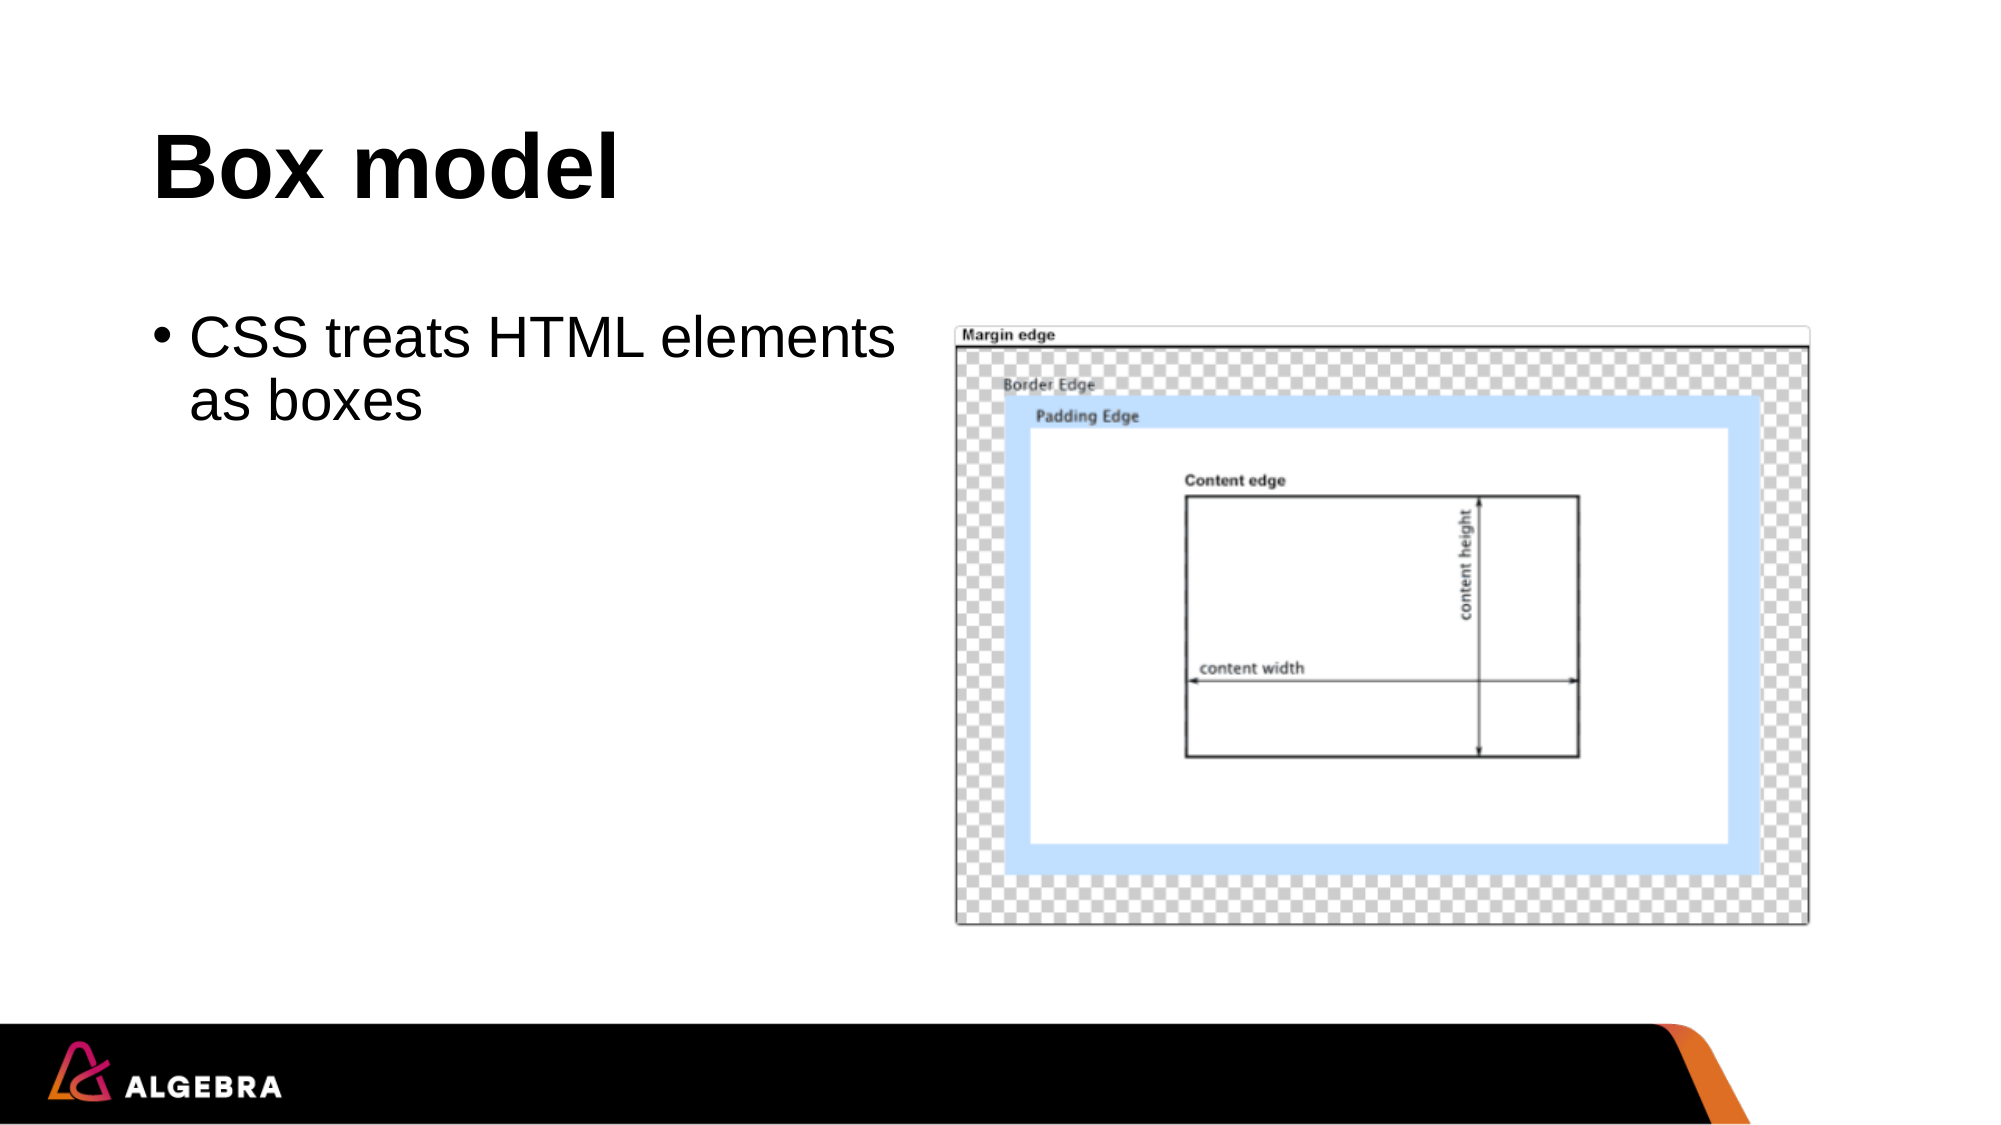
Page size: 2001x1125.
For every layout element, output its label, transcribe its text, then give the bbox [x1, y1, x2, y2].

title Box model [137, 59, 1863, 278]
picture [0, 1023, 1958, 1125]
list CSS treats HTML elements as boxes [137, 299, 1863, 1014]
picture [931, 299, 1823, 955]
